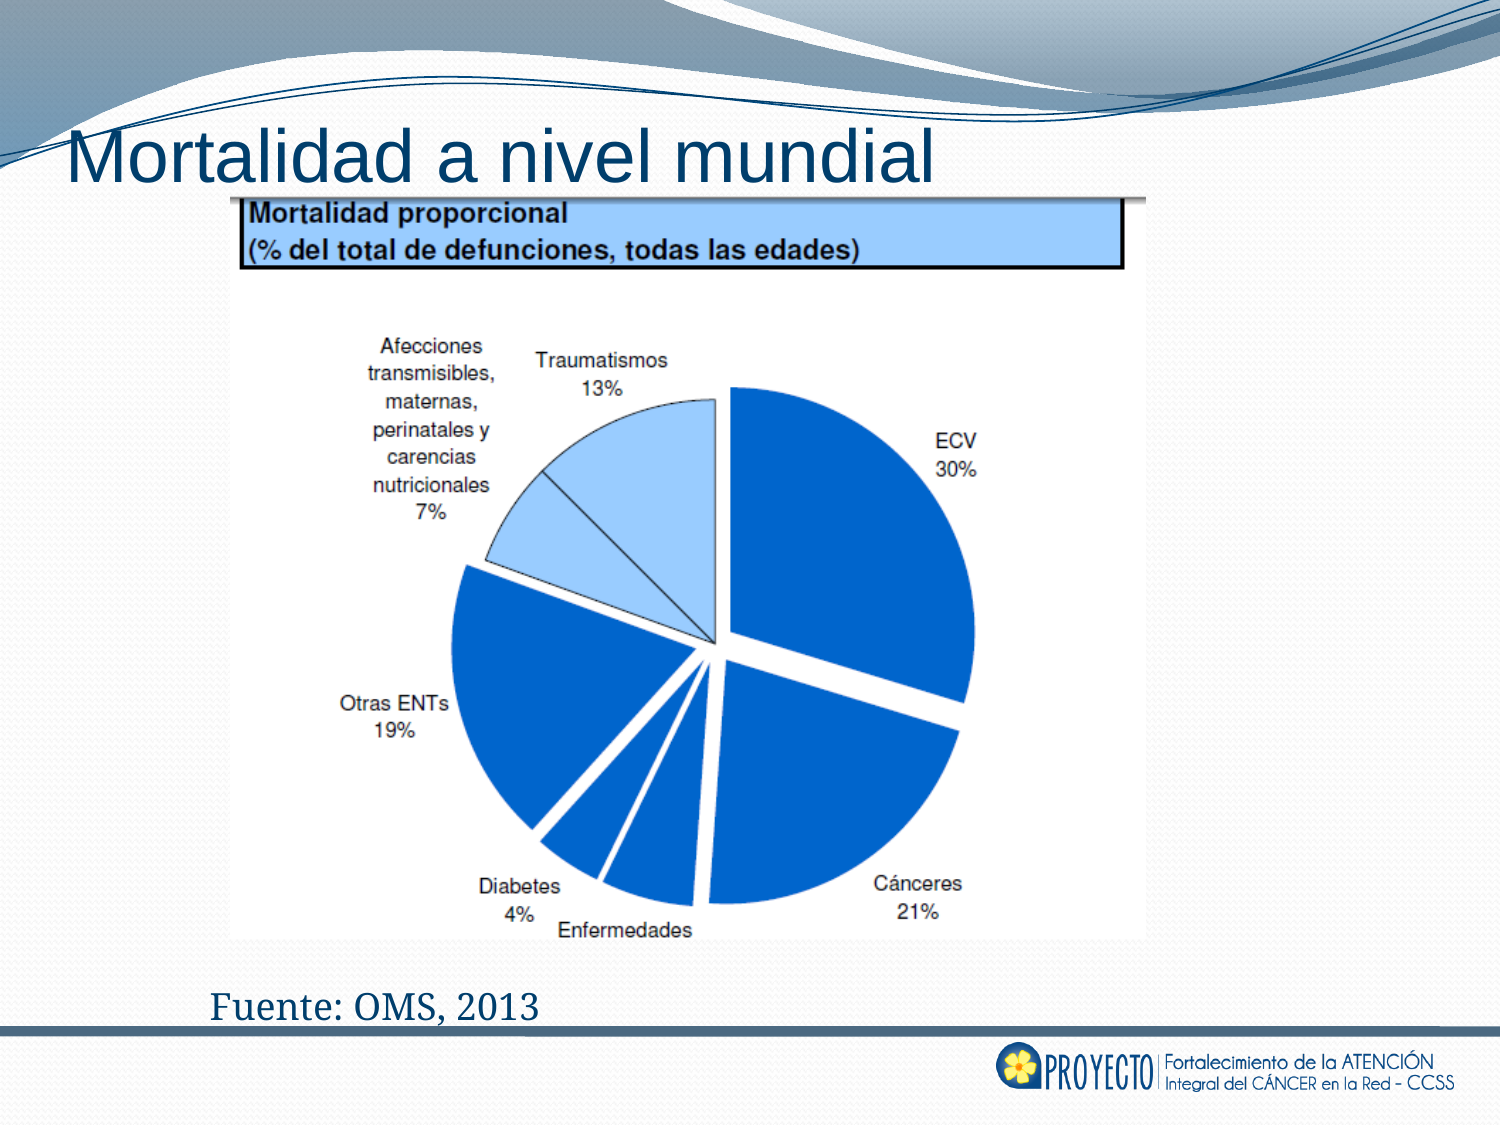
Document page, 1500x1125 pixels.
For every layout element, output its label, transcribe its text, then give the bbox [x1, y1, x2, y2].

picture [996, 1042, 1454, 1092]
title Mortalidad a nivel mundial [64, 101, 1415, 198]
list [229, 195, 1146, 939]
text_box Fuente: OMS, 2013 [194, 975, 1058, 1036]
